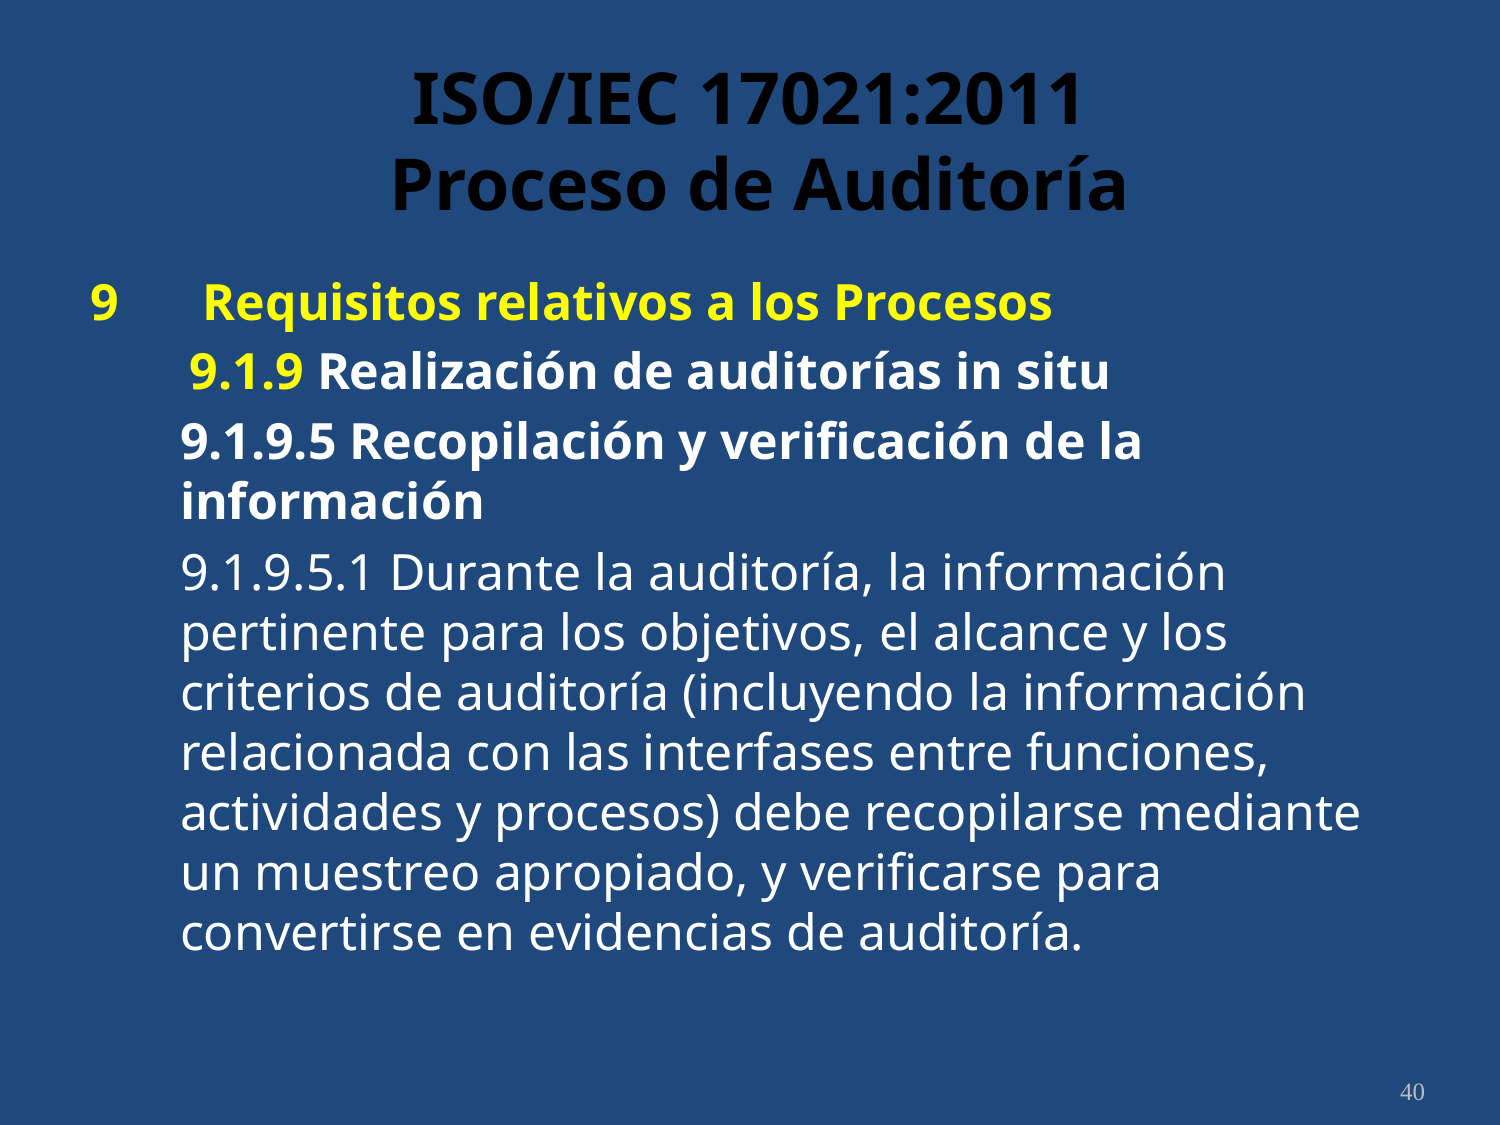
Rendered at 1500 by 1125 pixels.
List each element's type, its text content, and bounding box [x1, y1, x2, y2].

slide_number 40 [1299, 1052, 1425, 1113]
title ISO/IEC 17021:2011 Proceso de Auditoría [75, 45, 1425, 233]
list 9 Requisitos relativos a los Procesos 9.1.9 Realización de auditorías in situ 9.1.9.5 Recopilación y verificación de la información 9.1.9.5.1 Durante la auditoría, la información pertinente para los objetivos, el alcance y los criterios de auditoría (incluyendo la información relacionada con las interfases entre funciones, actividades y procesos) debe recopilarse mediante un muestreo apropiado, y verificarse para convertirse en evidencias de auditoría. [74, 262, 1426, 1036]
